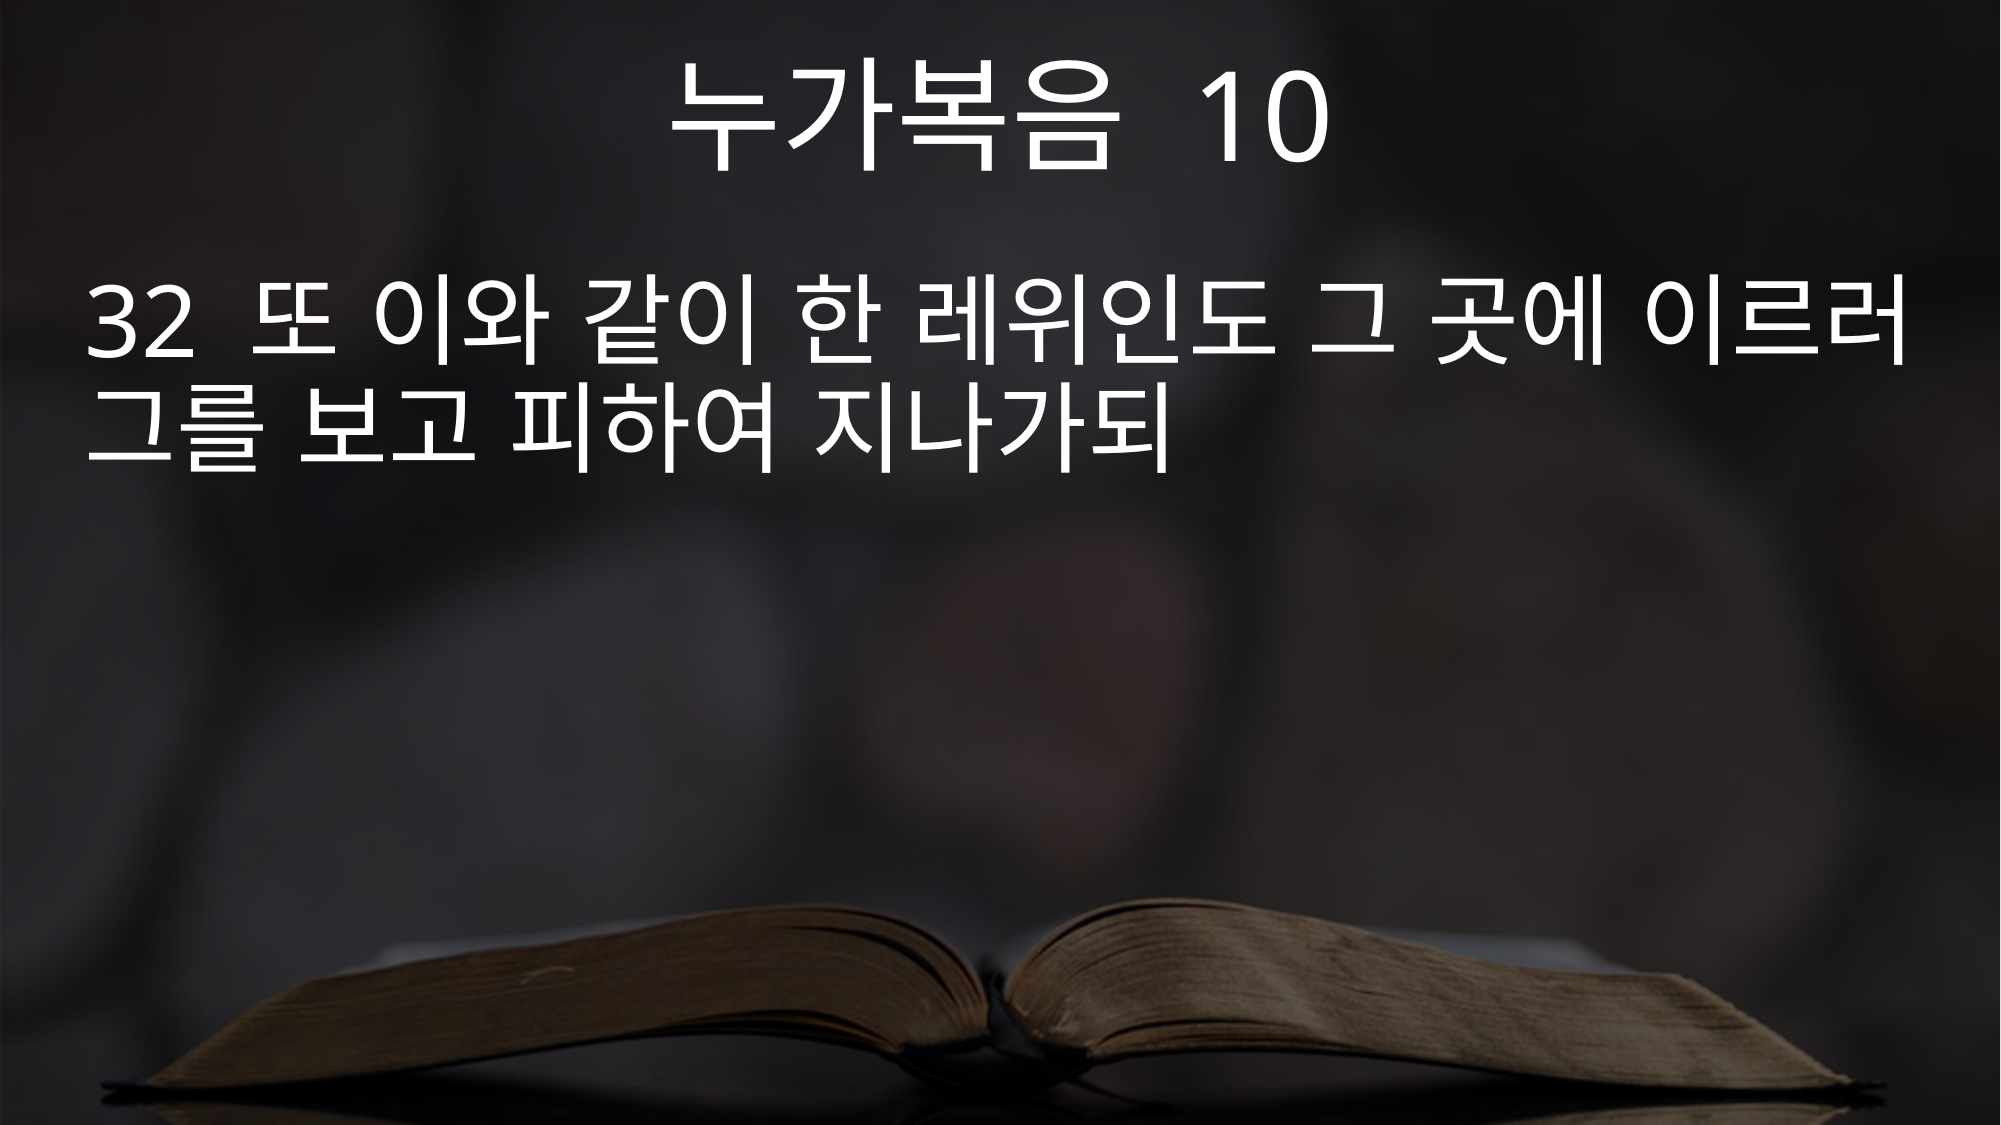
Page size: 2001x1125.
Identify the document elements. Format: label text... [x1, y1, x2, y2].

picture [0, 0, 2001, 1125]
footer 누가복음 10 [0, 32, 2000, 192]
list 32 또 이와 같이 한 레위인도 그 곳에 이르러 그를 보고 피하여 지나가되 [69, 263, 1953, 423]
